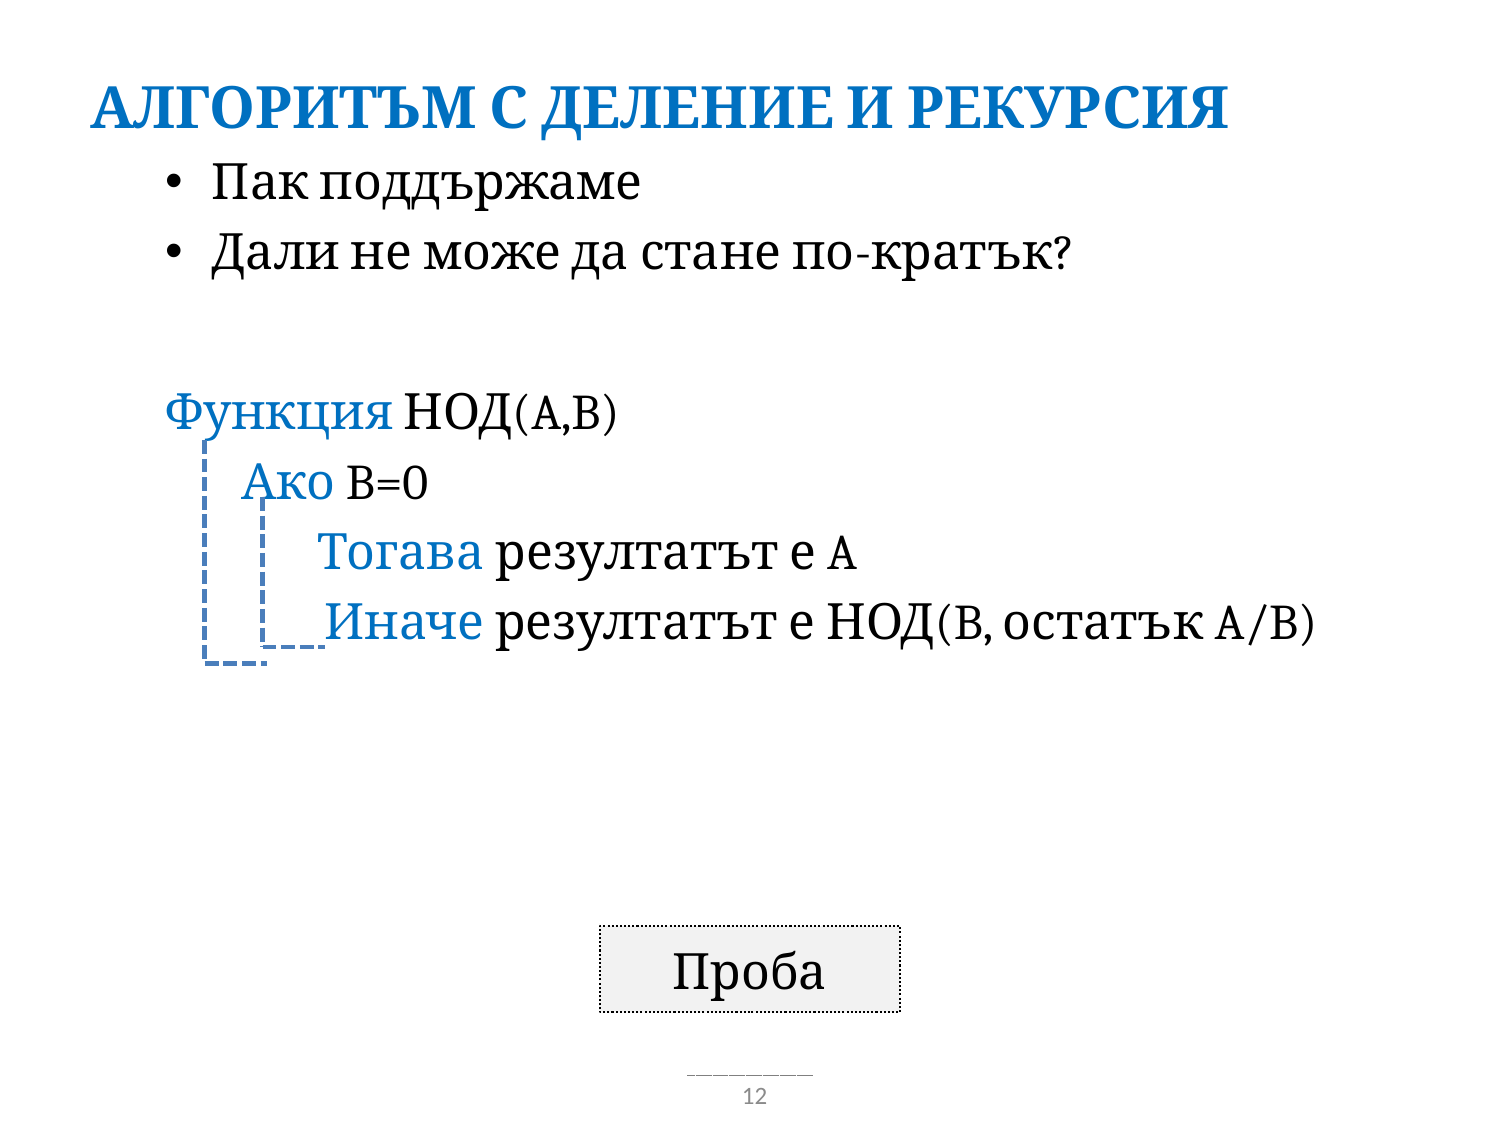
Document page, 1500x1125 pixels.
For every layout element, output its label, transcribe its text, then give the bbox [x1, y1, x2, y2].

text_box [271, 496, 326, 648]
slide_number 12 [579, 1065, 930, 1125]
text_box Проба [598, 924, 902, 1014]
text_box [204, 439, 268, 664]
